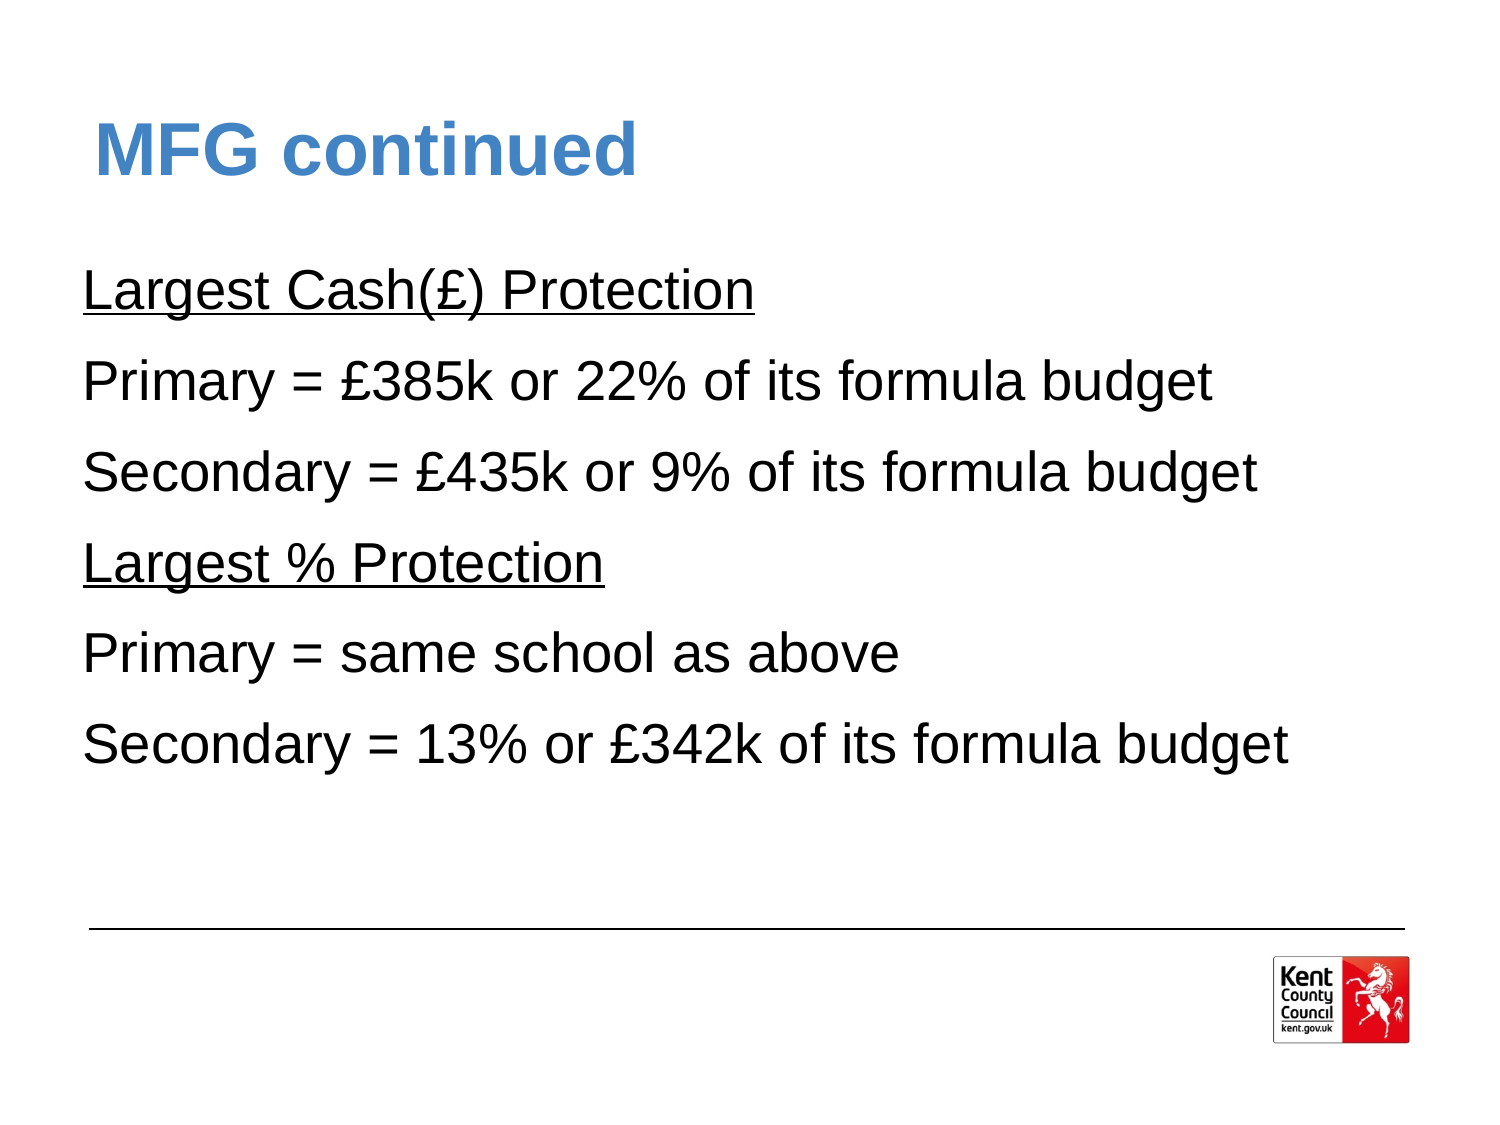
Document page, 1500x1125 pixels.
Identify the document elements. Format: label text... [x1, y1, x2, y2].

text_box Largest Cash(£) Protection Primary = £385k or 22% of its formula budget Secondary = £435k or 9% of its formula budget Largest % Protection Primary = same school as above Secondary = 13% or £342k of its formula budget [67, 239, 1415, 783]
picture [1270, 952, 1412, 1048]
text_box MFG continued [79, 51, 1415, 239]
